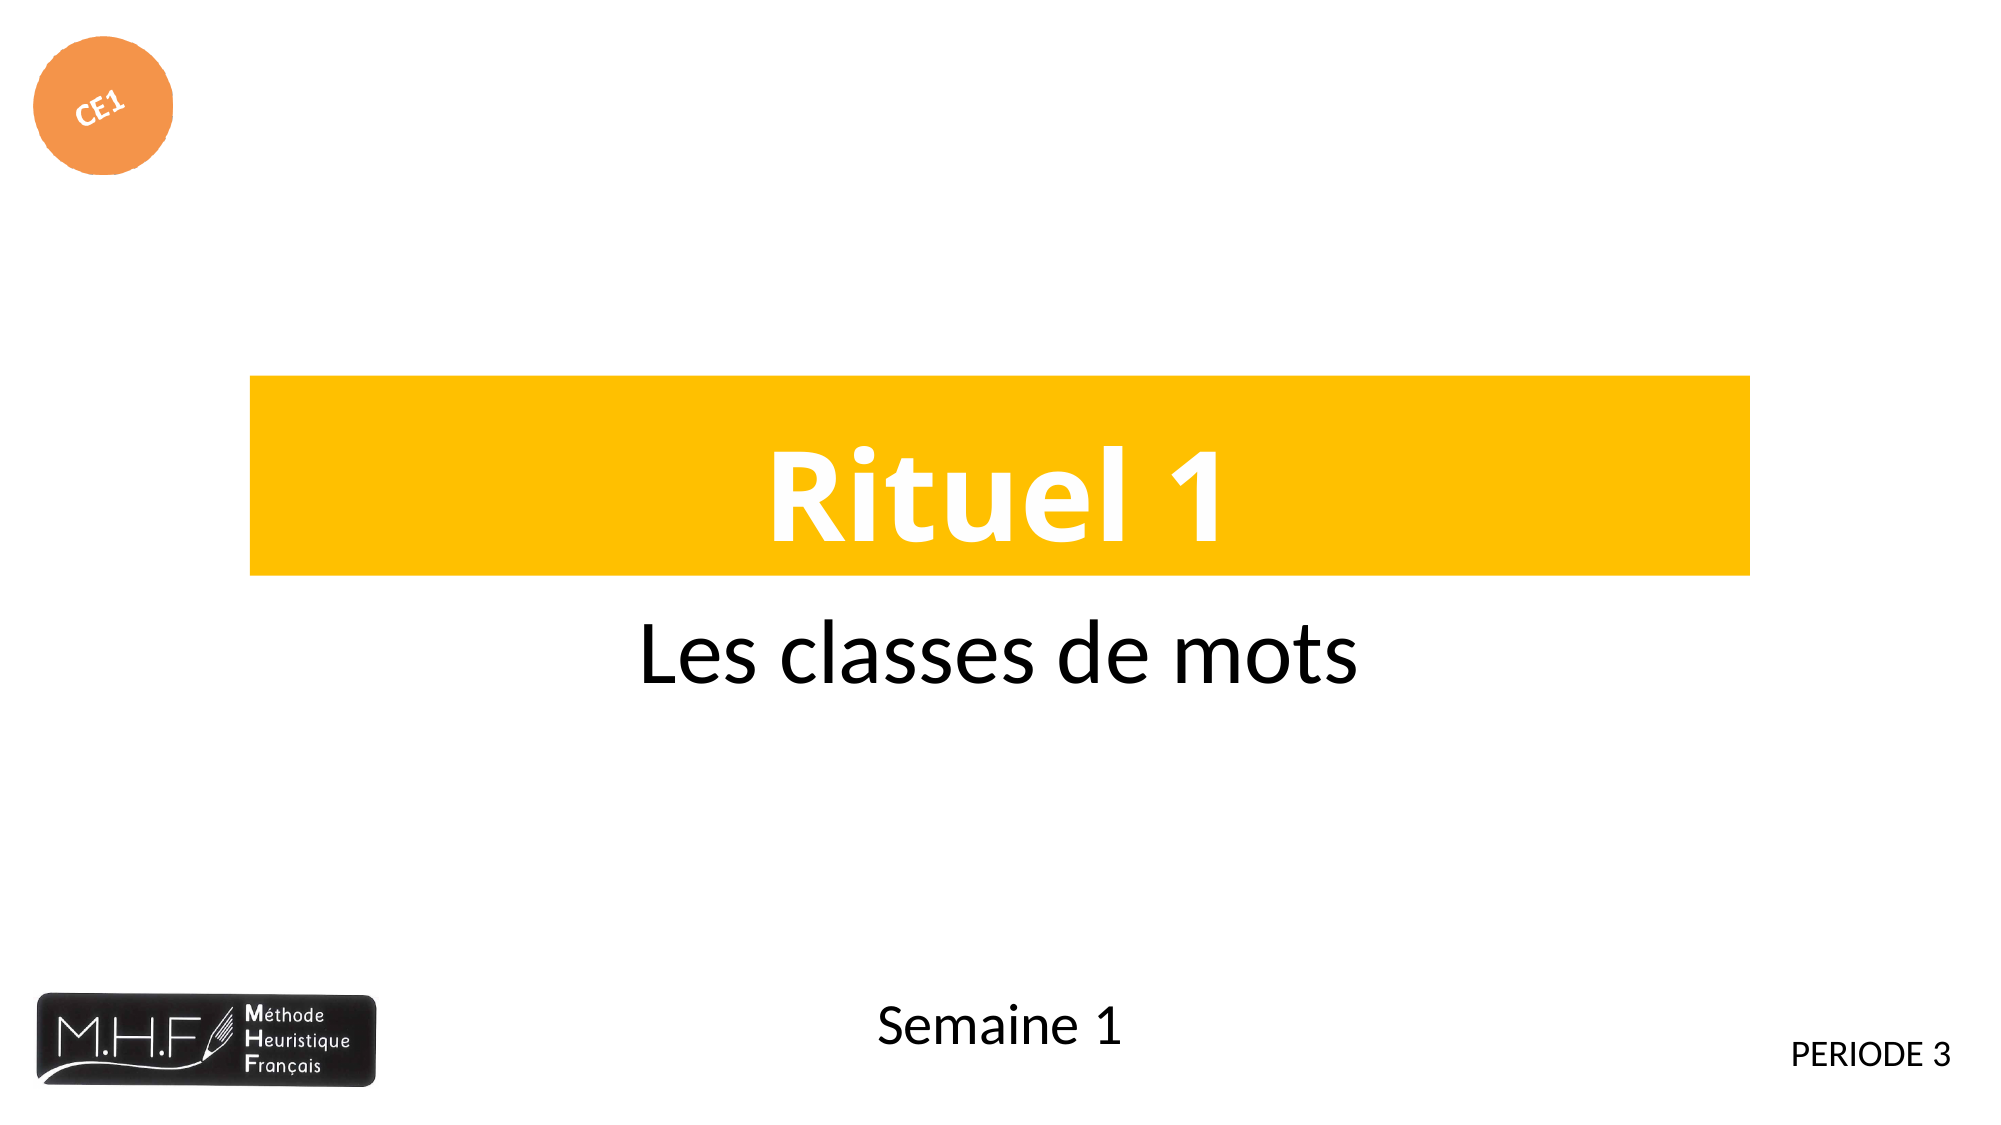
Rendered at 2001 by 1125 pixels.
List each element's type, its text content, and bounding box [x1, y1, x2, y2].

text_box Semaine 1 [249, 987, 1750, 1118]
picture [33, 36, 173, 175]
picture [33, 990, 379, 1089]
text_box PERIODE 3 [1750, 1021, 1967, 1082]
title Rituel 1 [249, 375, 1750, 576]
subtitle Les classes de mots [249, 597, 1750, 869]
